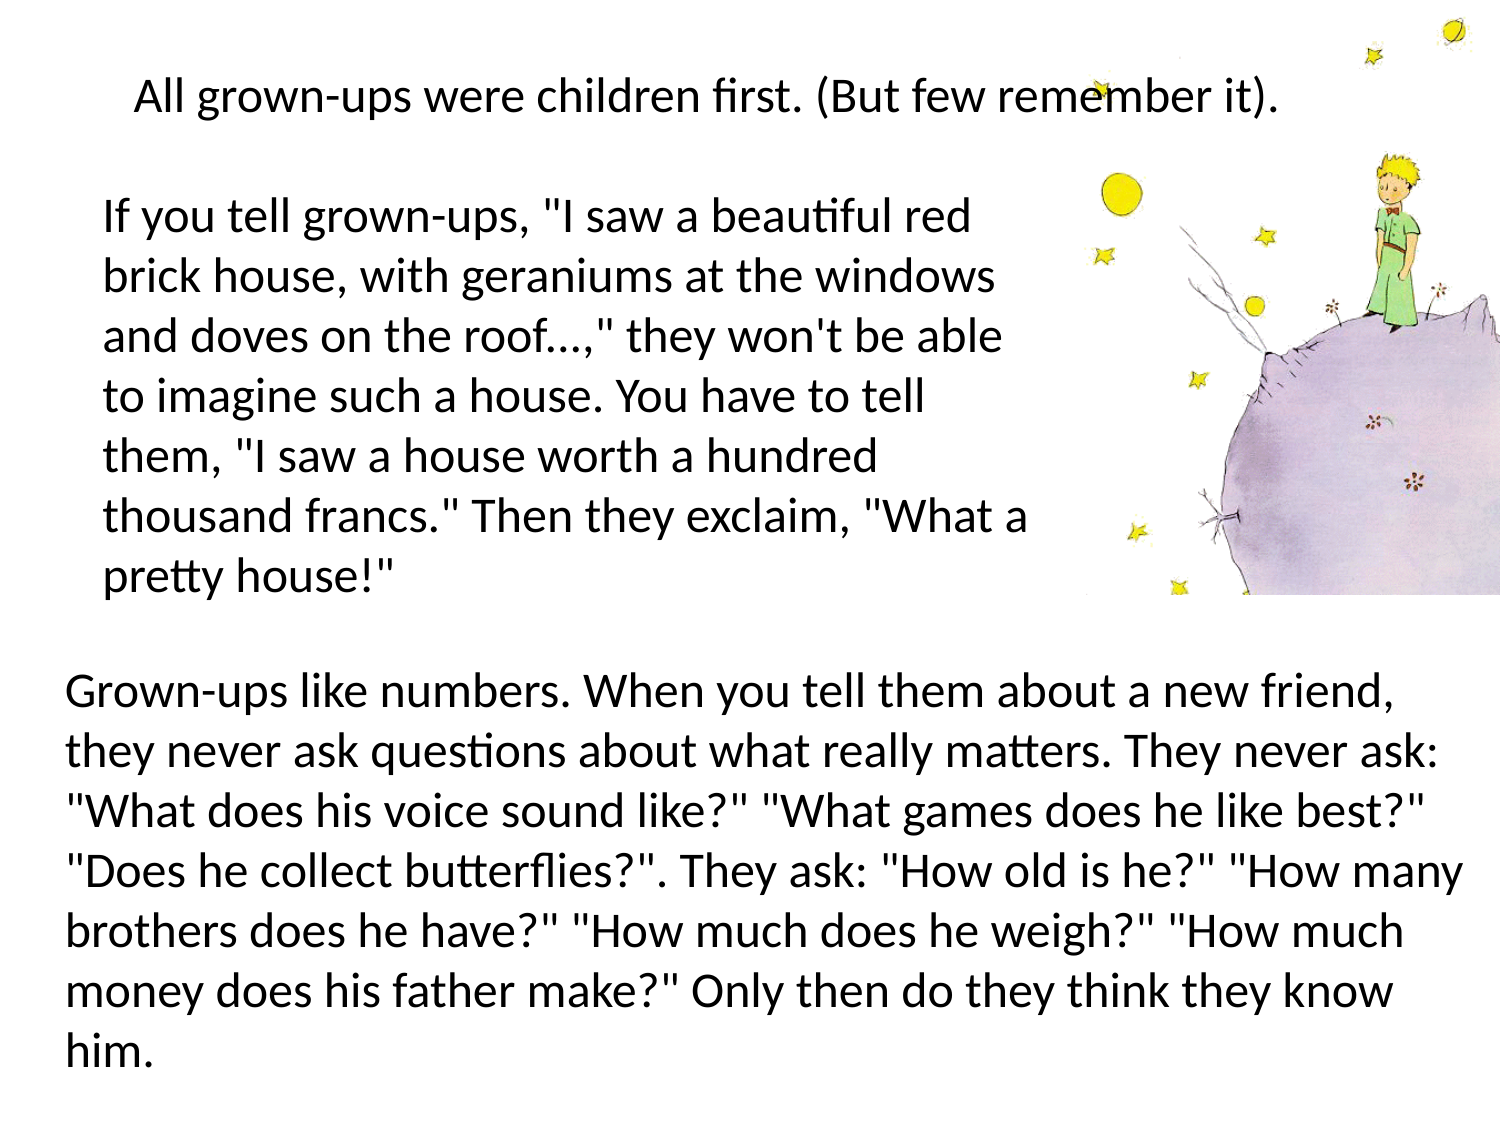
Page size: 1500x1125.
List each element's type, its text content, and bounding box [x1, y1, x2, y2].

text_box All grown-ups were children first. (But few remember it). [118, 55, 1059, 130]
picture [1064, 0, 1500, 595]
text_box If you tell grown-ups, "I saw a beautiful red brick house, with geraniums at the windows and doves on the roof...," they won't be able to imagine such a house. You have to tell them, "I saw a house worth a hundred thousand francs." Then they exclaim, "What a pretty house!" [87, 174, 1050, 610]
text_box Grown-ups like numbers. When you tell them about a new friend, they never ask questions about what really matters. They never ask: "What does his voice sound like?" "What games does he like best?" "Does he collect butterflies?". They ask: "How old is he?" "How many brothers does he have?" "How much does he weigh?" "How much money does his father make?" Only then do they think they know him. [50, 649, 1500, 1085]
